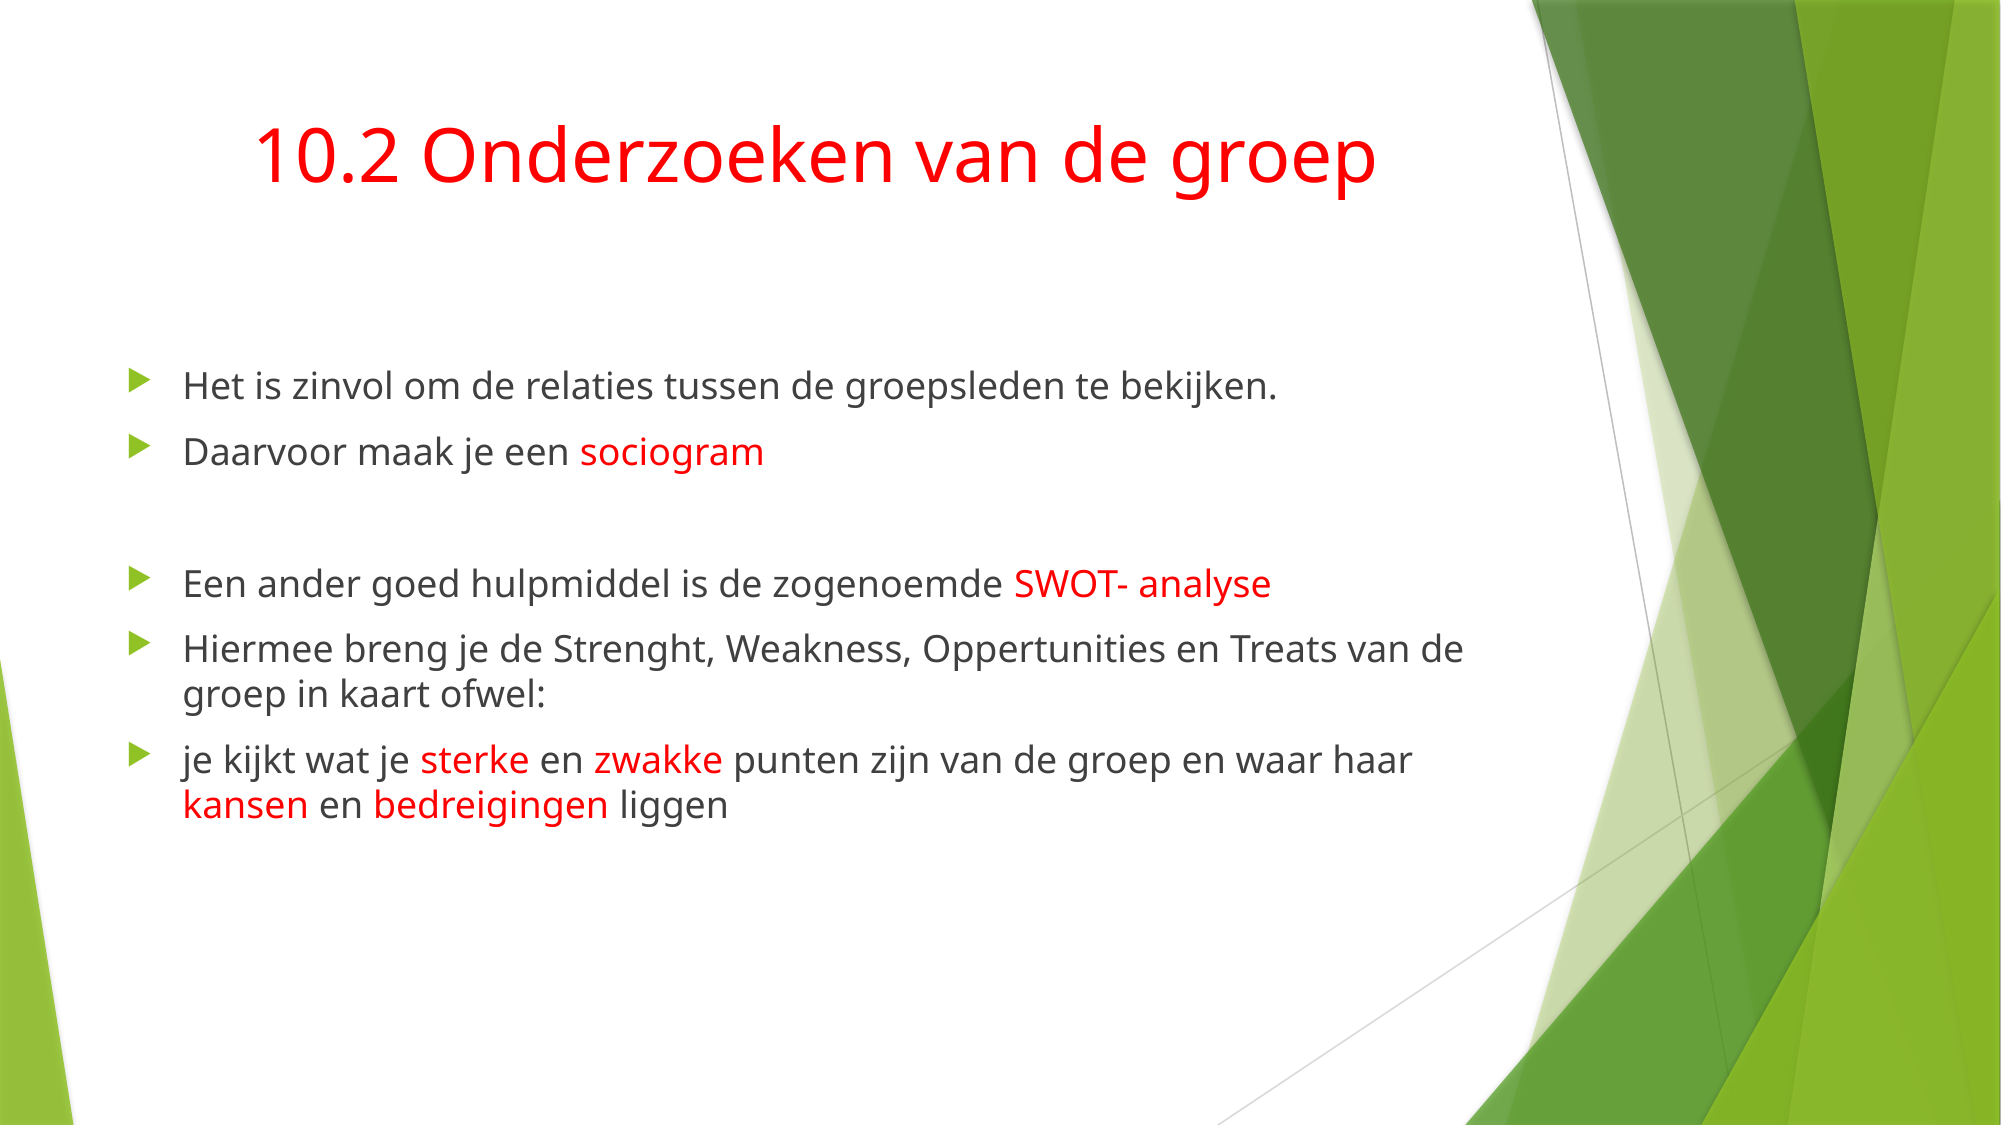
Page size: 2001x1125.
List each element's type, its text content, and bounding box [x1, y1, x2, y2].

list Het is zinvol om de relaties tussen de groepsleden te bekijken. Daarvoor maak je een sociogram Een ander goed hulpmiddel is de zogenoemde SWOT- analyse Hiermee breng je de Strenght, Weakness, Oppertunities en Treats van de groep in kaart ofwel: je kijkt wat je sterke en zwakke punten zijn van de groep en waar haar kansen en bedreigingen liggen [111, 354, 1522, 992]
title 10.2 Onderzoeken van de groep [111, 99, 1522, 317]
